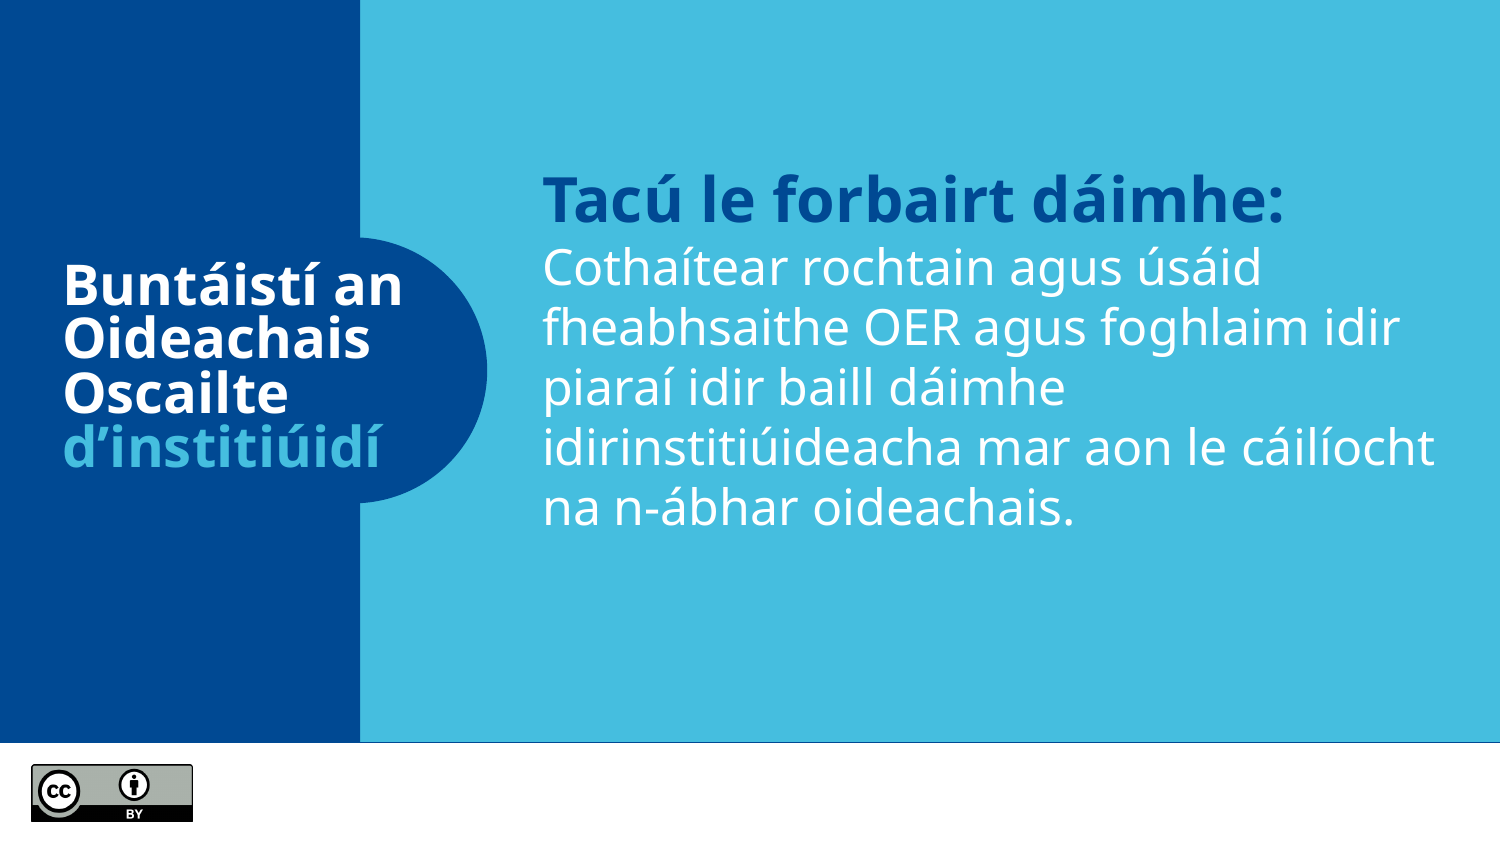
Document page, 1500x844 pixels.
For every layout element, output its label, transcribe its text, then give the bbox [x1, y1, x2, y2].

picture [31, 764, 193, 822]
text_box [300, 493, 405, 504]
text_box [0, 750, 1500, 844]
text_box [304, 237, 401, 246]
text_box [462, 292, 488, 448]
text_box Buntáistí an Oideachais Oscailte d’institiúidí [47, 246, 462, 493]
text_box [0, 0, 361, 742]
text_box Tacú le forbairt dáimhe: Cothaítear rochtain agus úsáid fheabhsaithe OER agus foghlaim idir piaraí idir baill dáimhe idirinstitiúideacha mar aon le cáilíocht na n-ábhar oideachais. [527, 144, 1470, 610]
